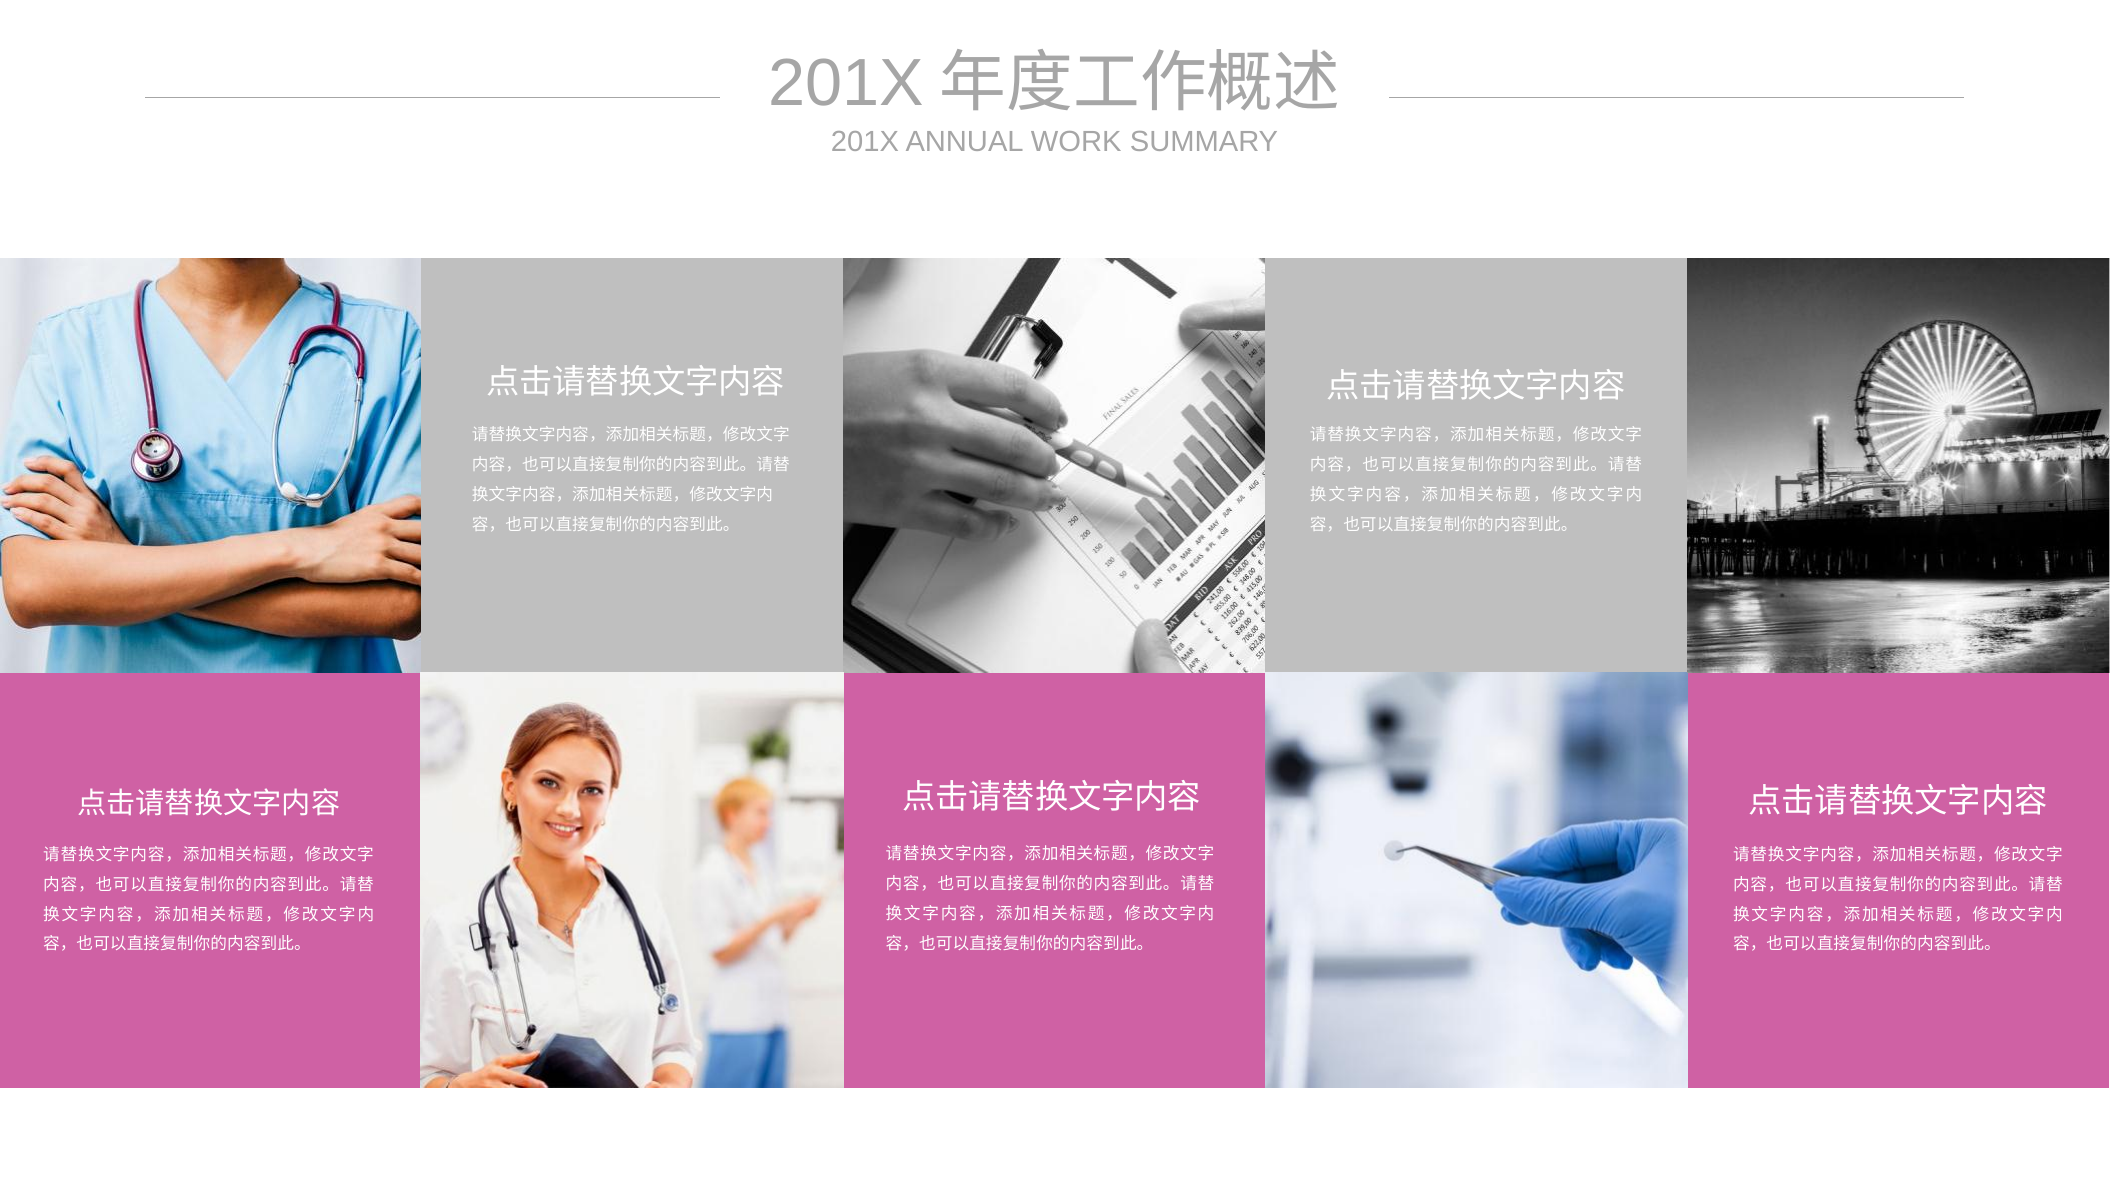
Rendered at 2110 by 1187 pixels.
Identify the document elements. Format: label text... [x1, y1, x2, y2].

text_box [420, 258, 843, 1088]
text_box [0, 258, 420, 1088]
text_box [843, 258, 1265, 1088]
text_box 201X年度工作概述 [730, 38, 1379, 96]
text_box 201X年度工作概述 [730, 98, 1379, 119]
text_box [1265, 258, 1687, 1088]
text_box 201X ANNUAL WORK SUMMARY [824, 122, 1285, 158]
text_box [1687, 258, 2110, 1088]
